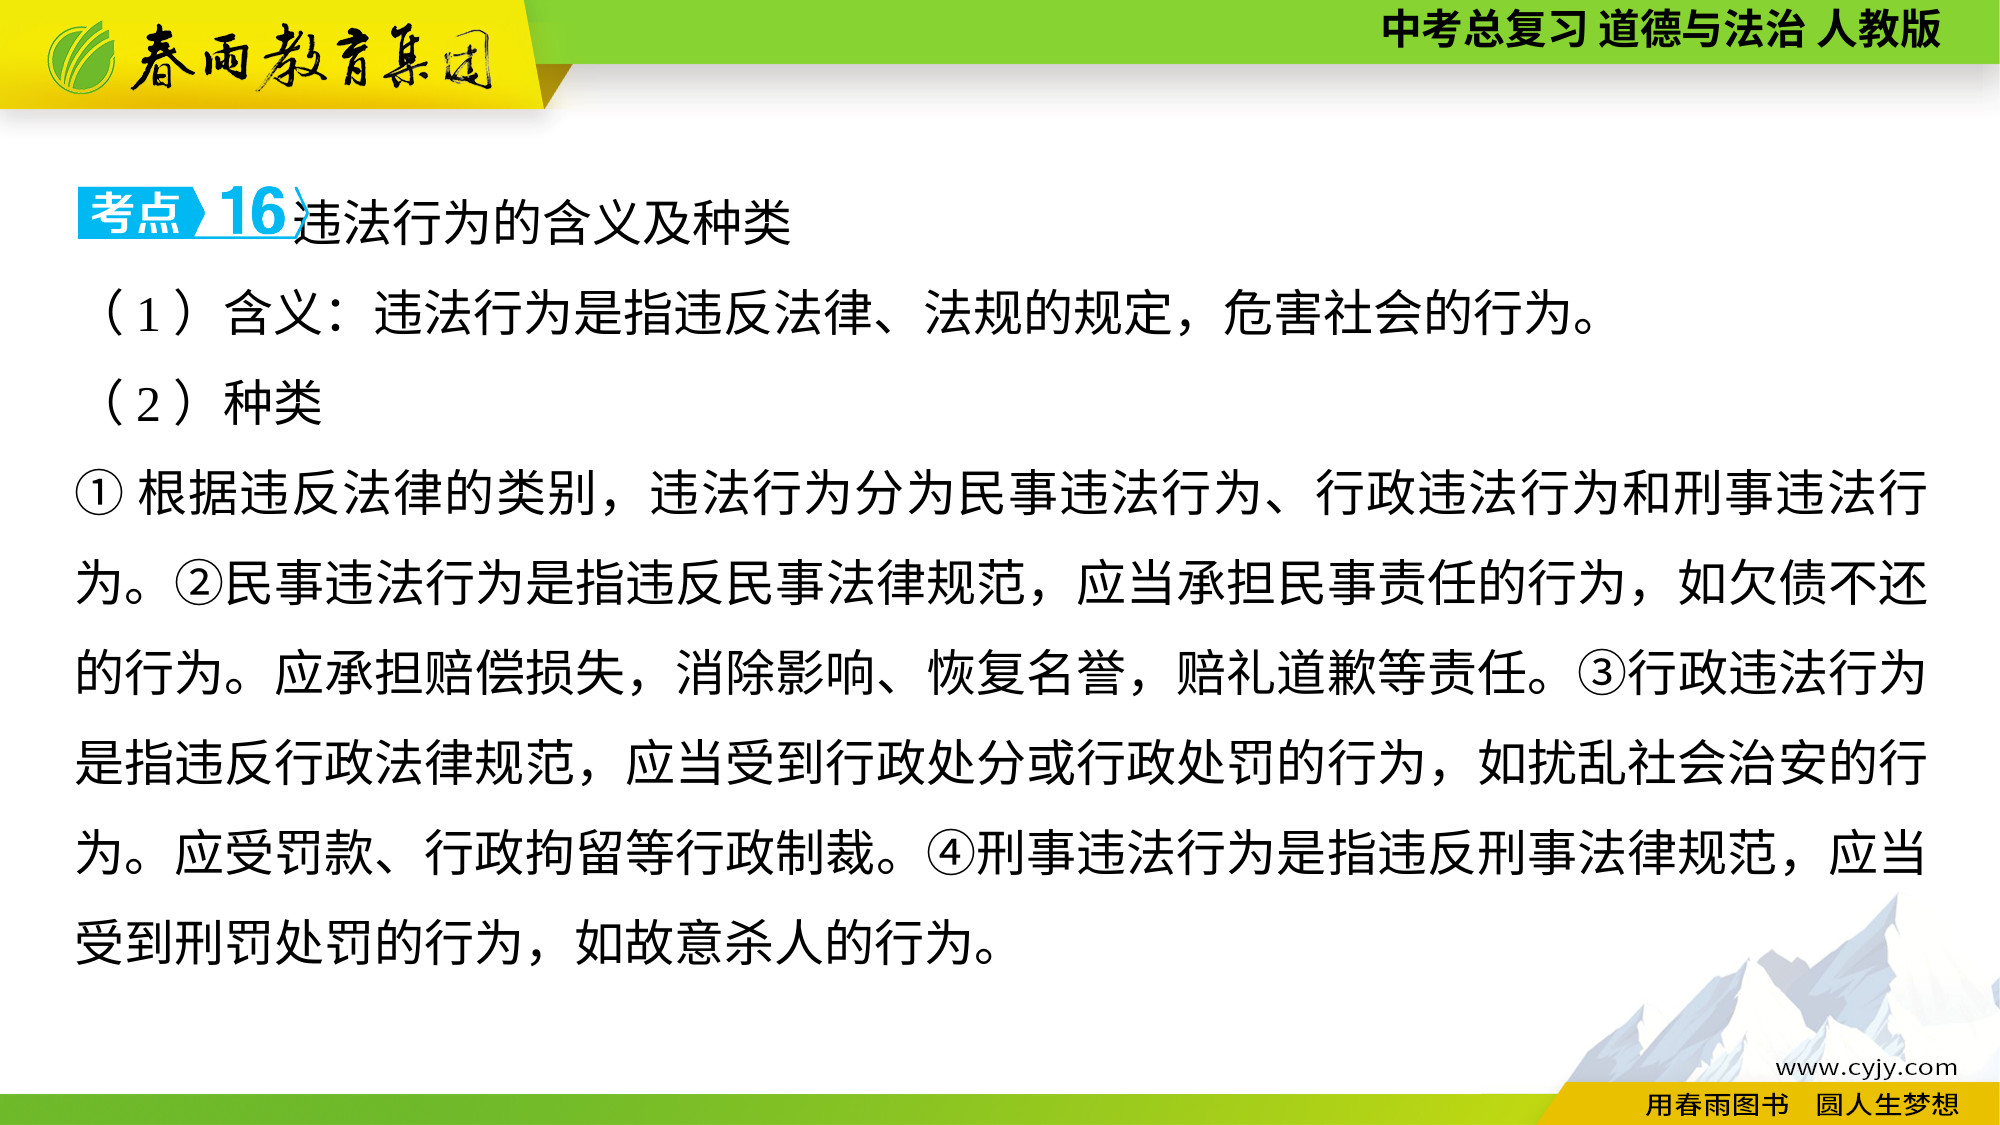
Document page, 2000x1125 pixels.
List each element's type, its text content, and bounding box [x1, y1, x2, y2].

list 违法行为的含义及种类 （1）含义：违法行为是指违反法律、法规的规定，危害社会的行为。 （2）种类 ①根据违反法律的类别，违法行为分为民事违法行为、行政违法行为和刑事违法行为。②民事违法行为是指违反民事法律规范，应当承担民事责任的行为，如欠债不还的行为。应承担赔偿损失，消除影响、恢复名誉，赔礼道歉等责任。③行政违法行为是指违反行政法律规范，应当受到行政处分或行政处罚的行为，如扰乱社会治安的行为。应受罚款、行政拘留等行政制裁。④刑事违法行为是指违反刑事法律规范，应当受到刑罚处罚的行为，如故意杀人的行为。 [59, 154, 1944, 976]
picture [0, 0, 2000, 1125]
